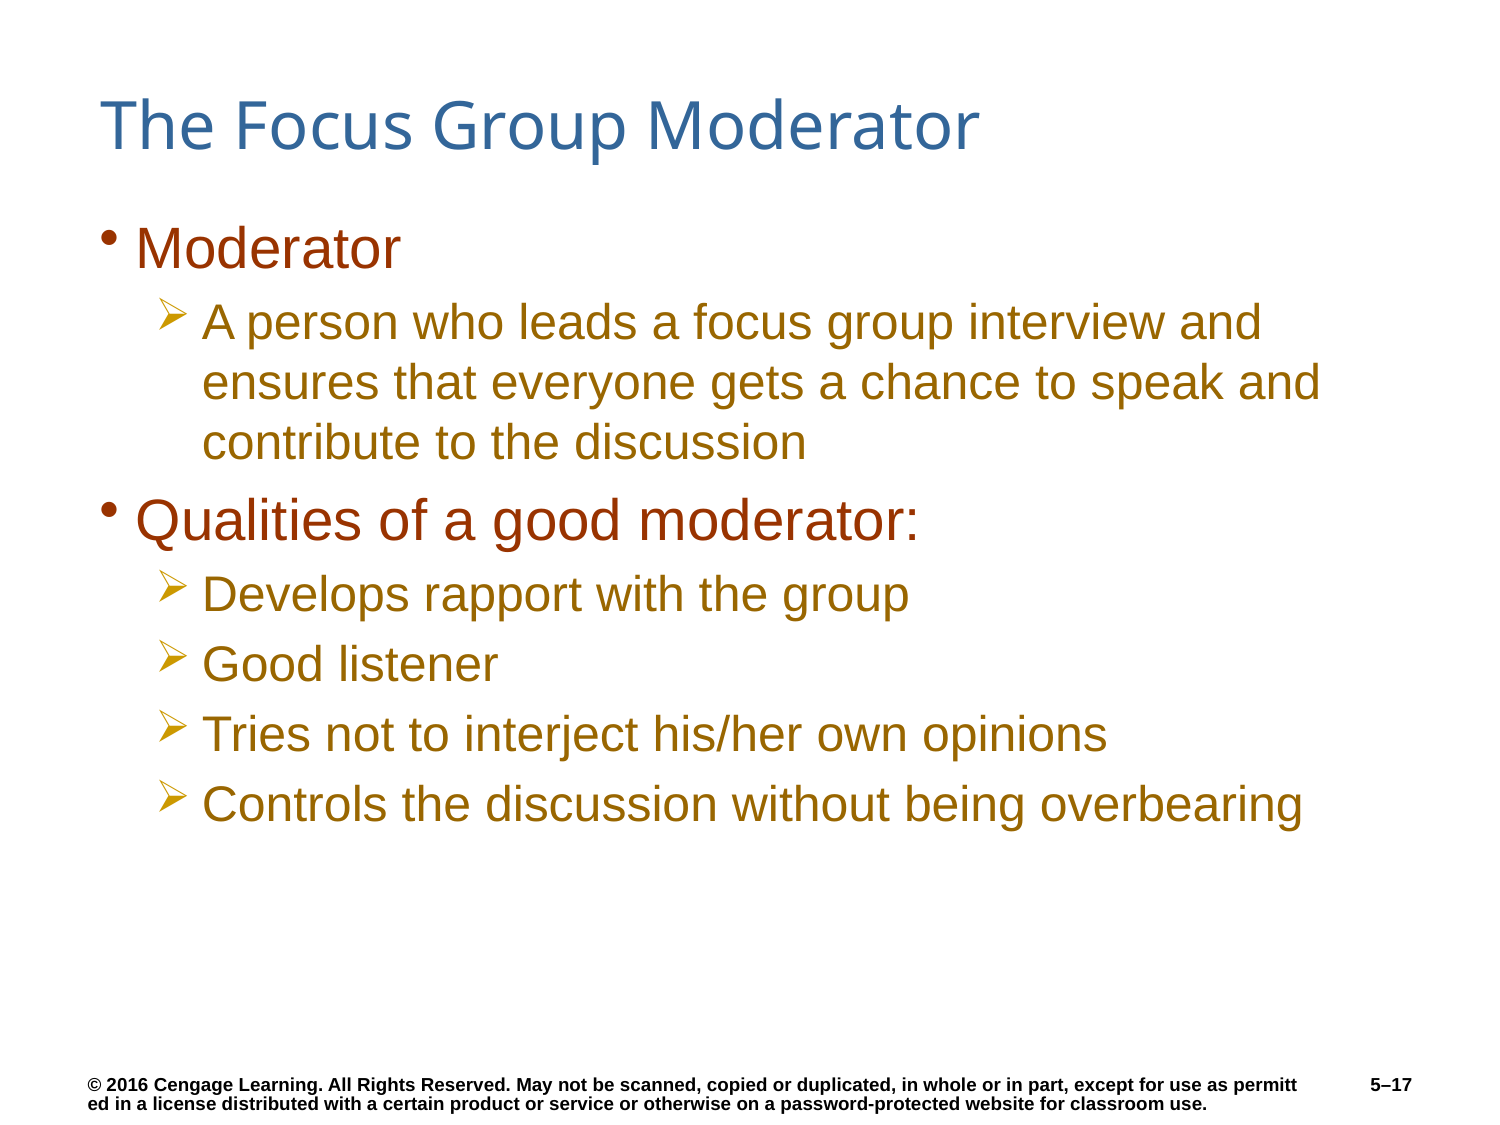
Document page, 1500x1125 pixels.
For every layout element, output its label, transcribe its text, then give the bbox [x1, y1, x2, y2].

list Moderator A person who leads a focus group interview and ensures that everyone gets a chance to speak and contribute to the discussion Qualities of a good moderator: Develops rapport with the group Good listener Tries not to interject his/her own opinions Controls the discussion without being overbearing [84, 202, 1414, 1013]
title The Focus Group Moderator [85, 75, 1411, 171]
slide_number 5–17 [1050, 1042, 1413, 1103]
footer © 2016 Cengage Learning. All Rights Reserved. May not be scanned, copied or duplicated, in whole or in part, except for use as permitted in a license distributed with a certain product or service or otherwise on a password-protected website for classroom use. [87, 1057, 1050, 1103]
